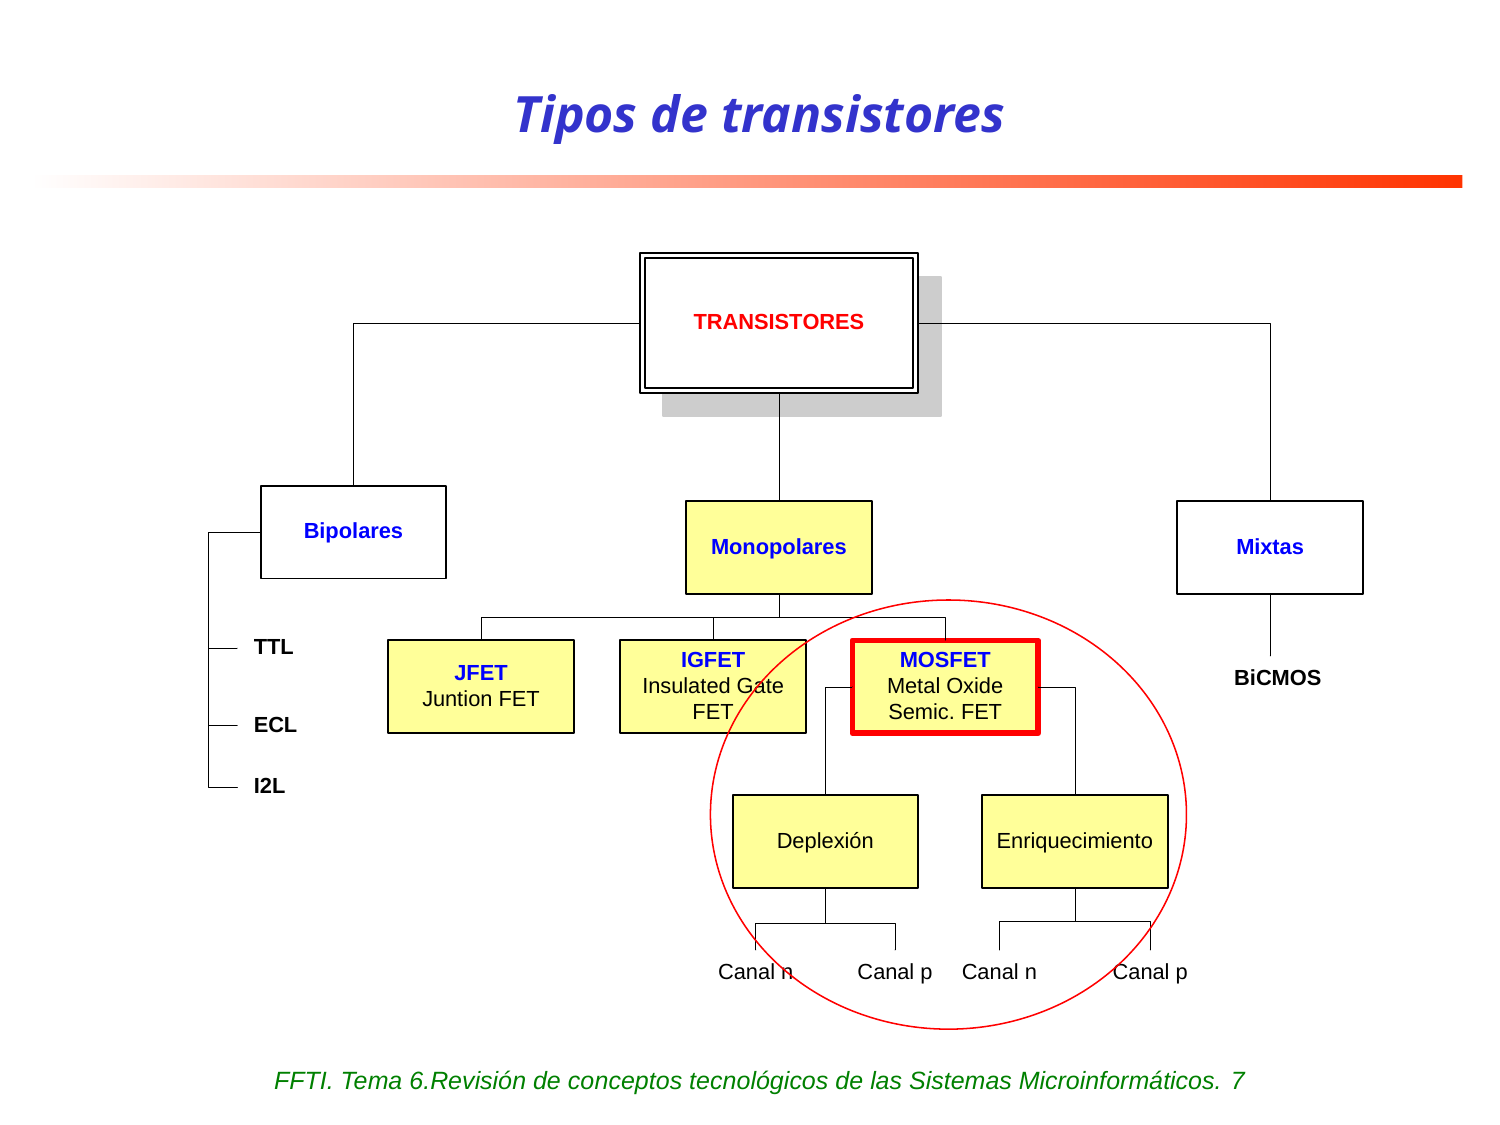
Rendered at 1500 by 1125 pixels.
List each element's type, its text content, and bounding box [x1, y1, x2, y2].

footer FFTI. Tema 6.Revisión de conceptos tecnológicos de las Sistemas Microinformáticos. 7 [68, 1056, 1451, 1103]
table_cell 1 [843, 176, 847, 187]
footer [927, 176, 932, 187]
text_box [852, 1011, 1045, 1030]
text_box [759, 176, 763, 187]
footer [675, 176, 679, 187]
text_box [150, 248, 1369, 1002]
title Tipos de transistores [68, 49, 1451, 176]
